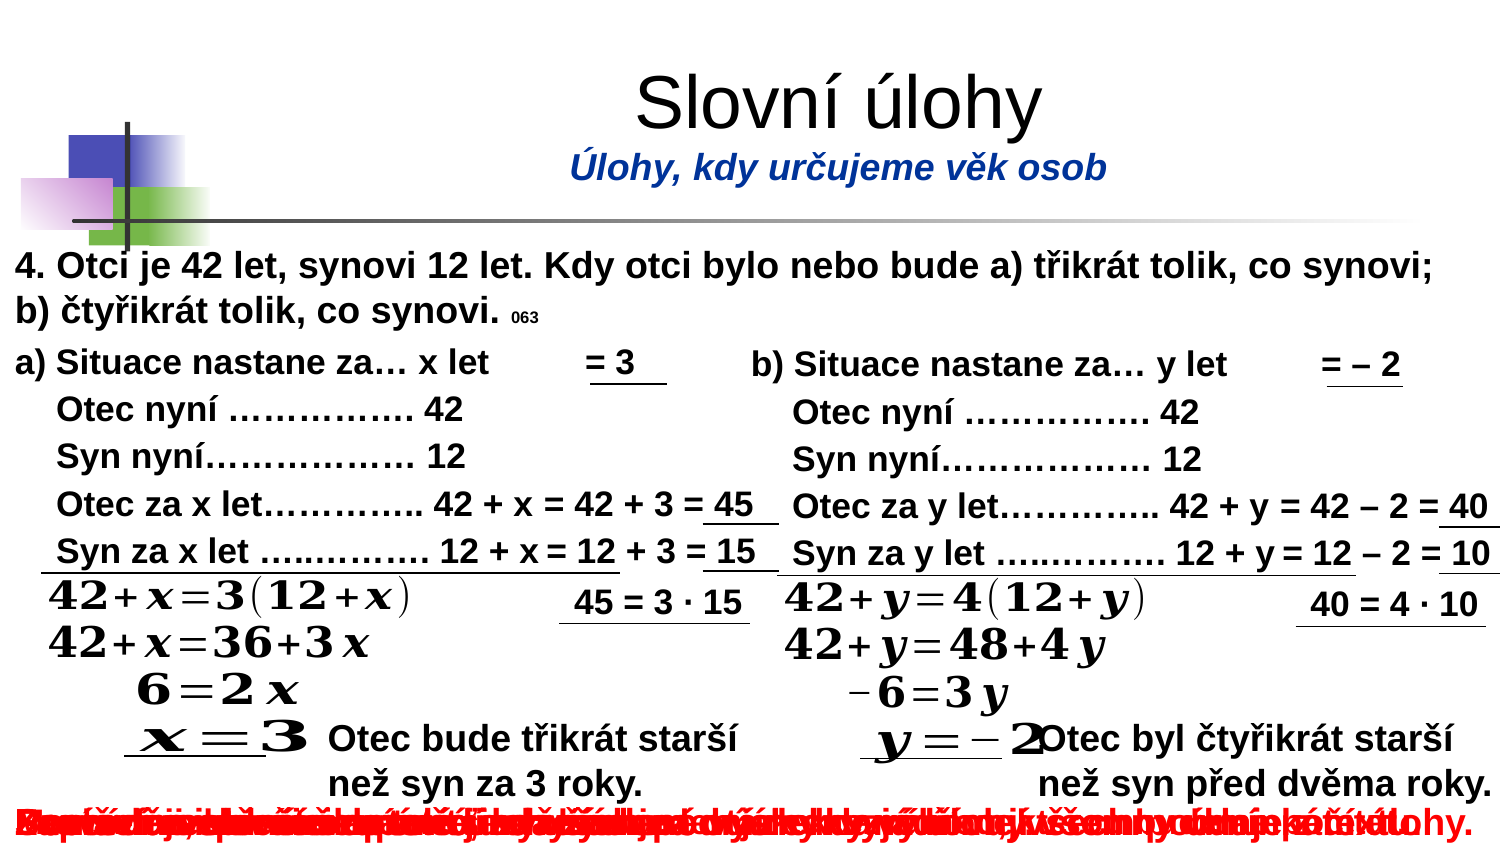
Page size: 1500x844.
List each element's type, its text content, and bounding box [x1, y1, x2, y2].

text_box = 42 + 3 = 45 [674, 478, 777, 525]
text_box Syn za x let …..………. 12 + x [41, 526, 531, 572]
text_box = 42 – 2 = 40 [1410, 480, 1500, 528]
text_box b) Situace nastane za… y let [736, 339, 1237, 387]
text_box = 12 – 2 = 10 [1267, 528, 1500, 576]
text_box Syn nyní……………… 12 [777, 433, 1410, 480]
text_box Syn za y let …..………. 12 + y [777, 529, 1267, 574]
text_box Otec byl čtyřikrát starší než syn před dvěma roky. [1023, 717, 1500, 800]
text_box Otec nyní ……………. 42 [41, 383, 674, 431]
text_box 45 = 3 ∙ 15 [559, 576, 775, 624]
text_box Slovní úlohy Úlohy, kdy určujeme věk osob [177, 43, 1500, 198]
text_box = 12 + 3 = 15 [531, 525, 777, 573]
text_box = 3 [501, 336, 718, 384]
text_box 40 = 4 ∙ 10 [1295, 579, 1500, 627]
text_box 4. Otci je 42 let, synovi 12 let. Kdy otci bylo nebo bude a) třikrát tolik, co synovi; b) čtyřikrát tolik, co synovi. 063 [0, 244, 1500, 328]
text_box Otec za y let………….. 42 + y [777, 480, 1410, 529]
text_box Otec za x let………….. 42 + x [41, 478, 674, 526]
text_box Syn nyní……………… 12 [41, 431, 674, 478]
text_box Zapíšeme slovní odpověď na všechna otázky dané úlohy. [0, 797, 1500, 844]
text_box = – 2 [1237, 339, 1454, 387]
text_box Otec bude třikrát starší než syn za 3 roky. [312, 717, 762, 800]
text_box Otec nyní ……………. 42 [777, 386, 1410, 433]
text_box a) Situace nastane za… x let [0, 336, 501, 384]
